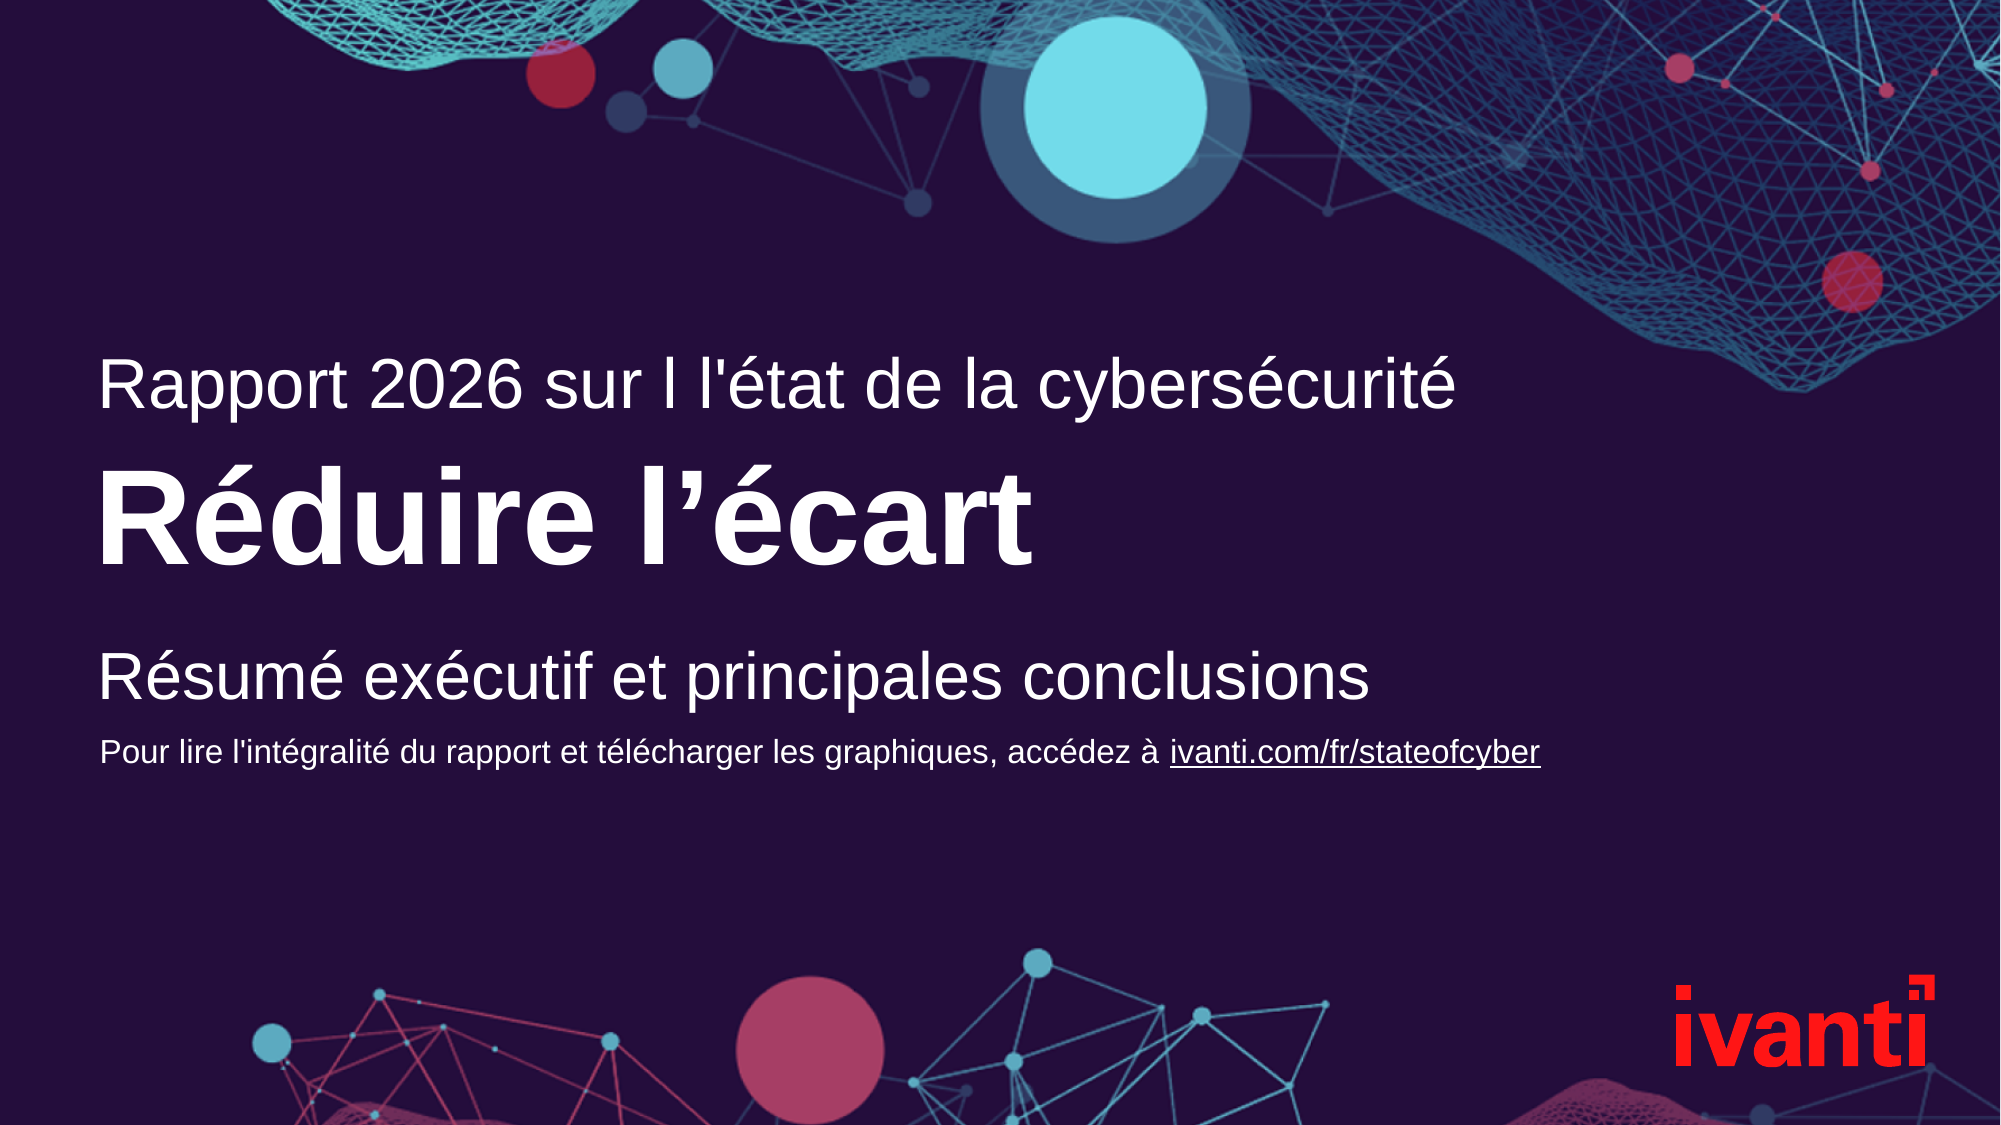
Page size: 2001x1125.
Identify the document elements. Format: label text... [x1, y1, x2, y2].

text_box [962, 964, 1507, 1024]
text_box Rapport 2026 sur l l'état de la cybersécurité [87, 332, 1894, 428]
picture [0, 0, 2001, 1125]
text_box Pour lire l'intégralité du rapport et télécharger les graphiques, accédez à ivanti.com/fr/stateofcyber [99, 716, 1858, 771]
text_box Réduire l’écart [84, 424, 1814, 597]
text_box Résumé exécutif et principales conclusions [87, 627, 1817, 718]
